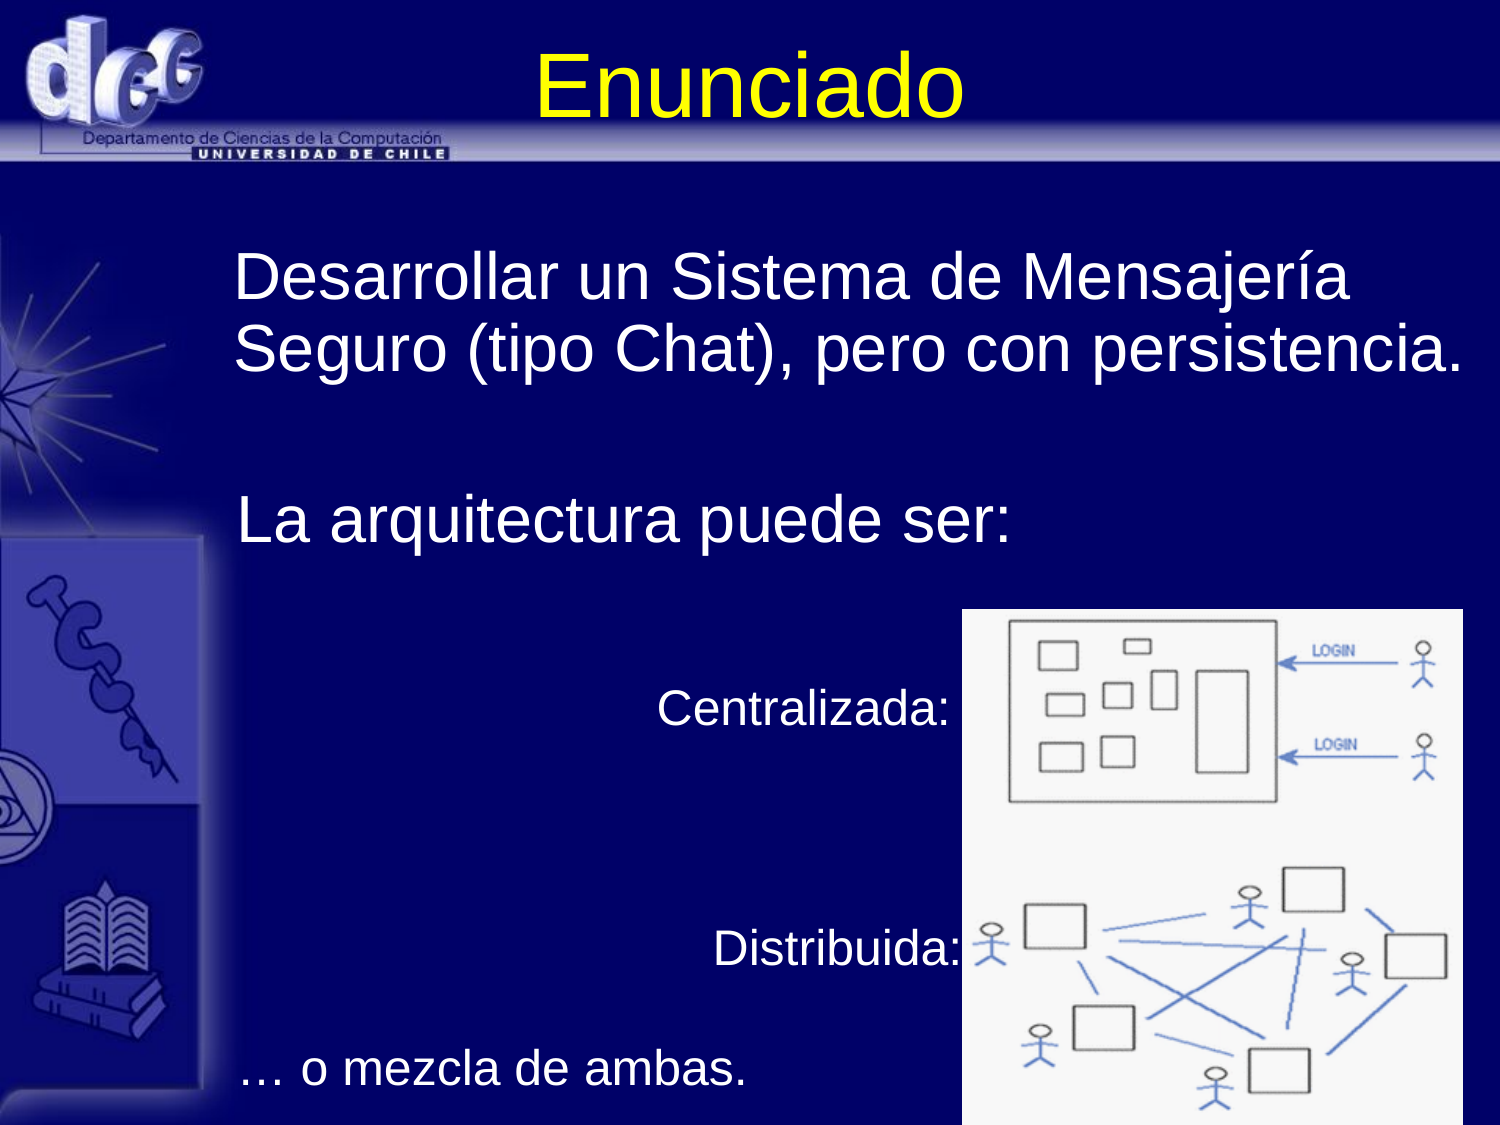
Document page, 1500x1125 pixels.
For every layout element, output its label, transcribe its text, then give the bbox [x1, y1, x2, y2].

list Desarrollar un Sistema de Mensajería Seguro (tipo Chat), pero con persistencia. [218, 234, 1500, 1125]
picture [0, 0, 1500, 1125]
picture [962, 609, 1463, 1125]
text_box La arquitectura puede ser: Centralizada: Distribuida: … o mezcla de ambas. [221, 467, 1030, 1103]
title Enunciado [112, 0, 1388, 163]
